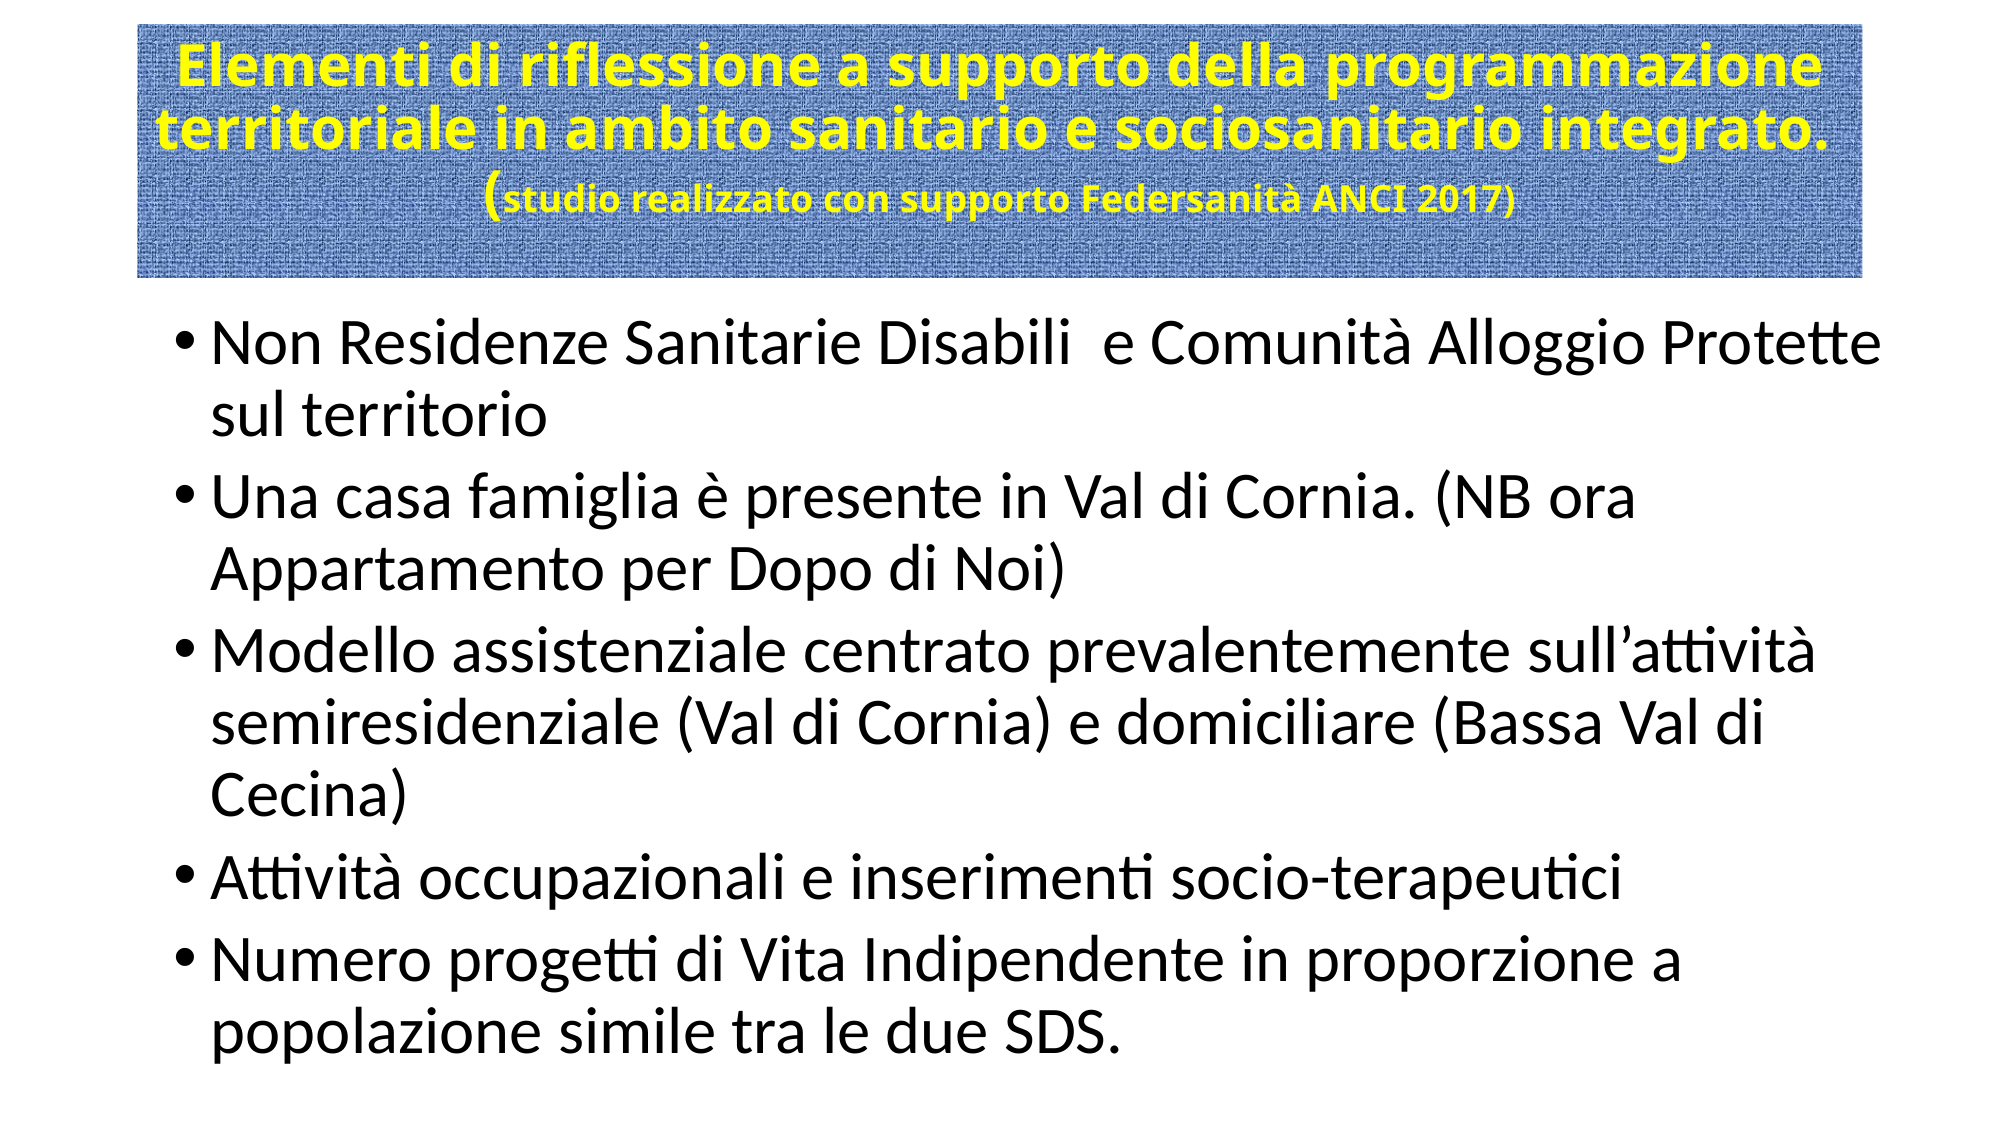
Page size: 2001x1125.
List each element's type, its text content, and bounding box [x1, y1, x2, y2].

title Elementi di riflessione a supporto della programmazione territoriale in ambito sanitario e sociosanitario integrato. (studio realizzato con supporto Federsanità ANCI 2017) [137, 24, 1863, 278]
list Non Residenze Sanitarie Disabili e Comunità Alloggio Protette sul territorio Una casa famiglia è presente in Val di Cornia. (NB ora Appartamento per Dopo di Noi) Modello assistenziale centrato prevalentemente sull’attività semiresidenziale (Val di Cornia) e domiciliare (Bassa Val di Cecina) Attività occupazionali e inserimenti socio-terapeutici Numero progetti di Vita Indipendente in proporzione a popolazione simile tra le due SDS. [83, 299, 1940, 1111]
